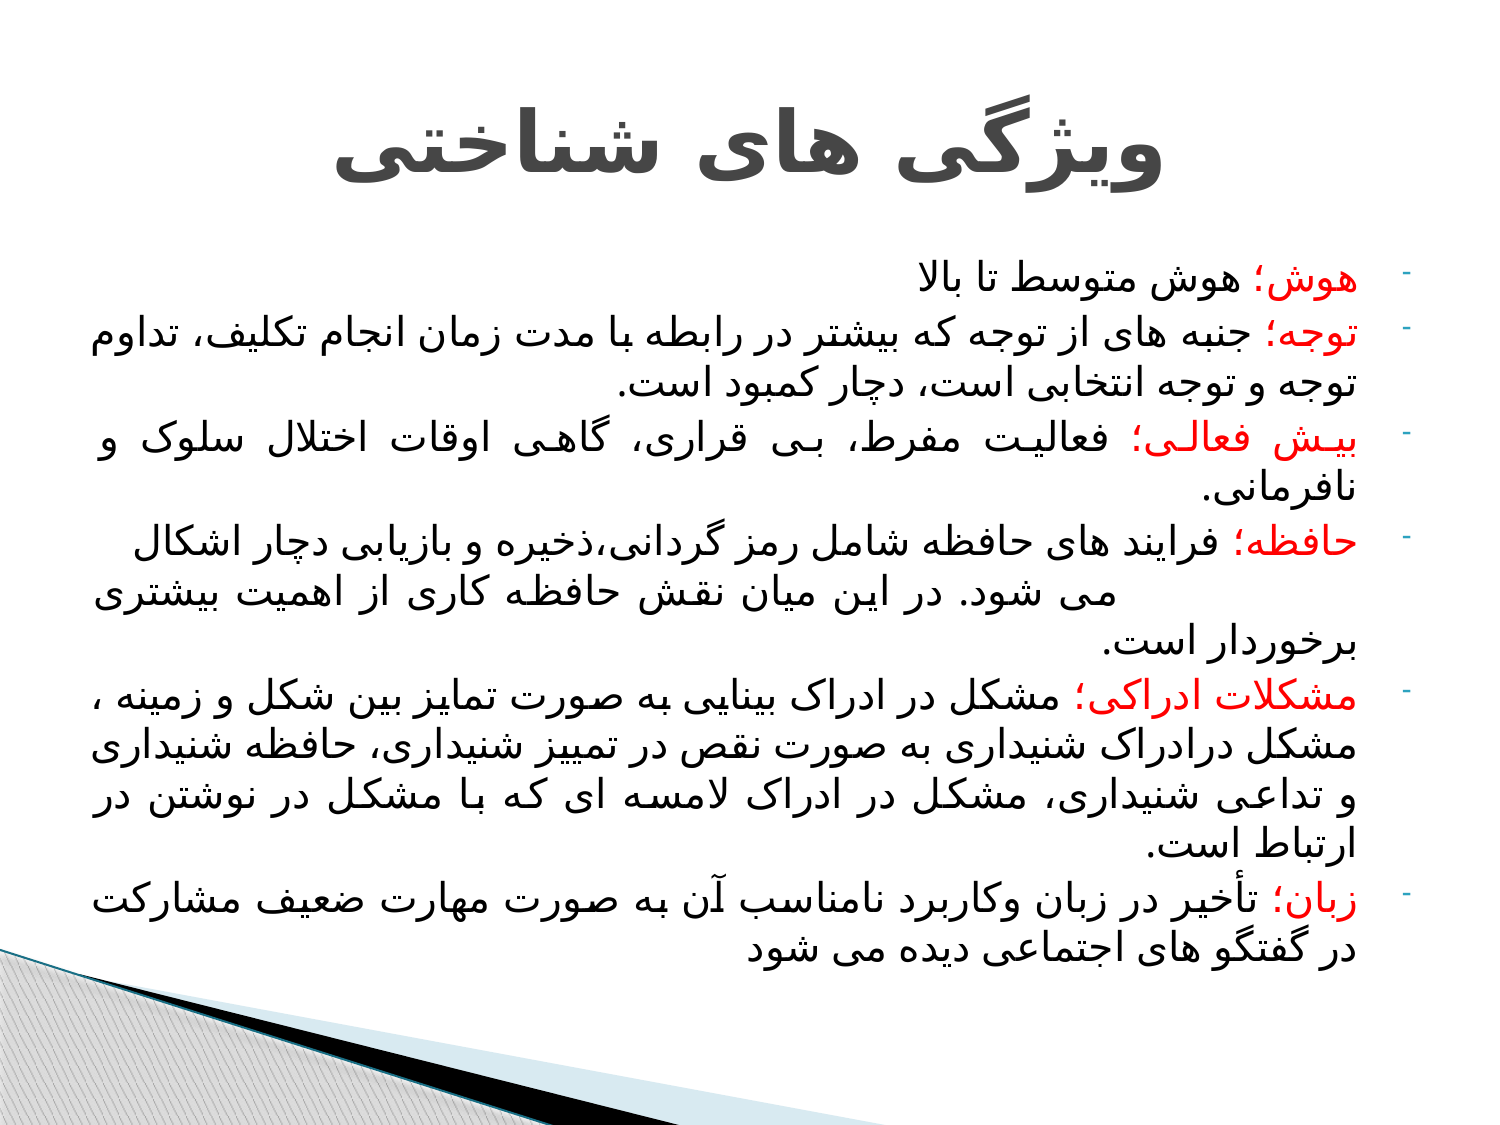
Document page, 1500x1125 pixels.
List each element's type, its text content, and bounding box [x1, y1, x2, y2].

title ویژگی های شناختی [75, 45, 1425, 233]
list هوش؛ هوش متوسط تا بالا توجه؛ جنبه های از توجه که بیشتر در رابطه با مدت زمان انجام تکلیف، تداوم توجه و توجه انتخابی است، دچار کمبود است. بیش فعالی؛ فعالیت مفرط، بی قراری، گاهی اوقات اختلال سلوک و نافرمانی. حافظه؛ فرایند های حافظه شامل رمز گردانی،ذخیره و بازیابی دچار اشکال می شود. در این میان نقش حافظه کاری از اهمیت بیشتری برخوردار است. مشکلات ادراکی؛ مشکل در ادراک بینایی به صورت تمایز بین شکل و زمینه ، مشکل درادراک شنیداری به صورت نقص در تمییز شنیداری، حافظه شنیداری و تداعی شنیداری، مشکل در ادراک لامسه ای که با مشکل در نوشتن در ارتباط است. زبان؛ تأخیر در زبان وکاربرد نامناسب آن به صورت مهارت ضعیف مشارکت در گفتگو های اجتماعی دیده می شود [75, 243, 1425, 986]
